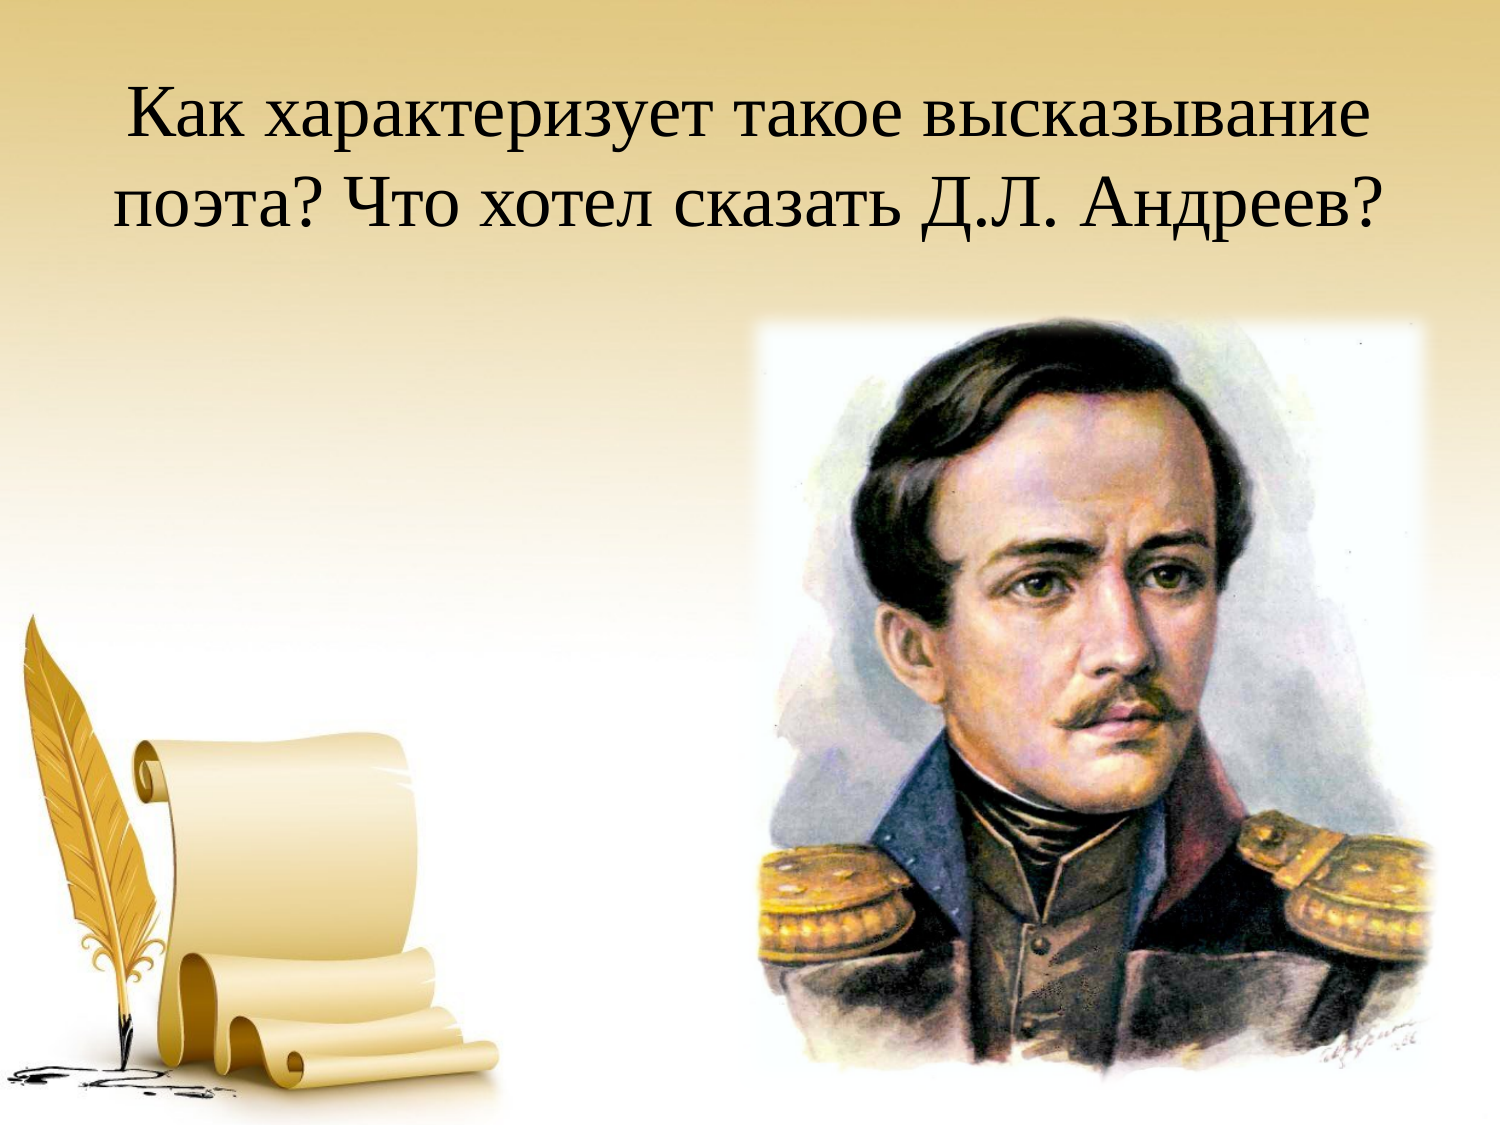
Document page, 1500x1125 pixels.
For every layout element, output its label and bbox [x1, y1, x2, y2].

picture [0, 0, 1500, 1125]
list [737, 304, 1442, 1090]
